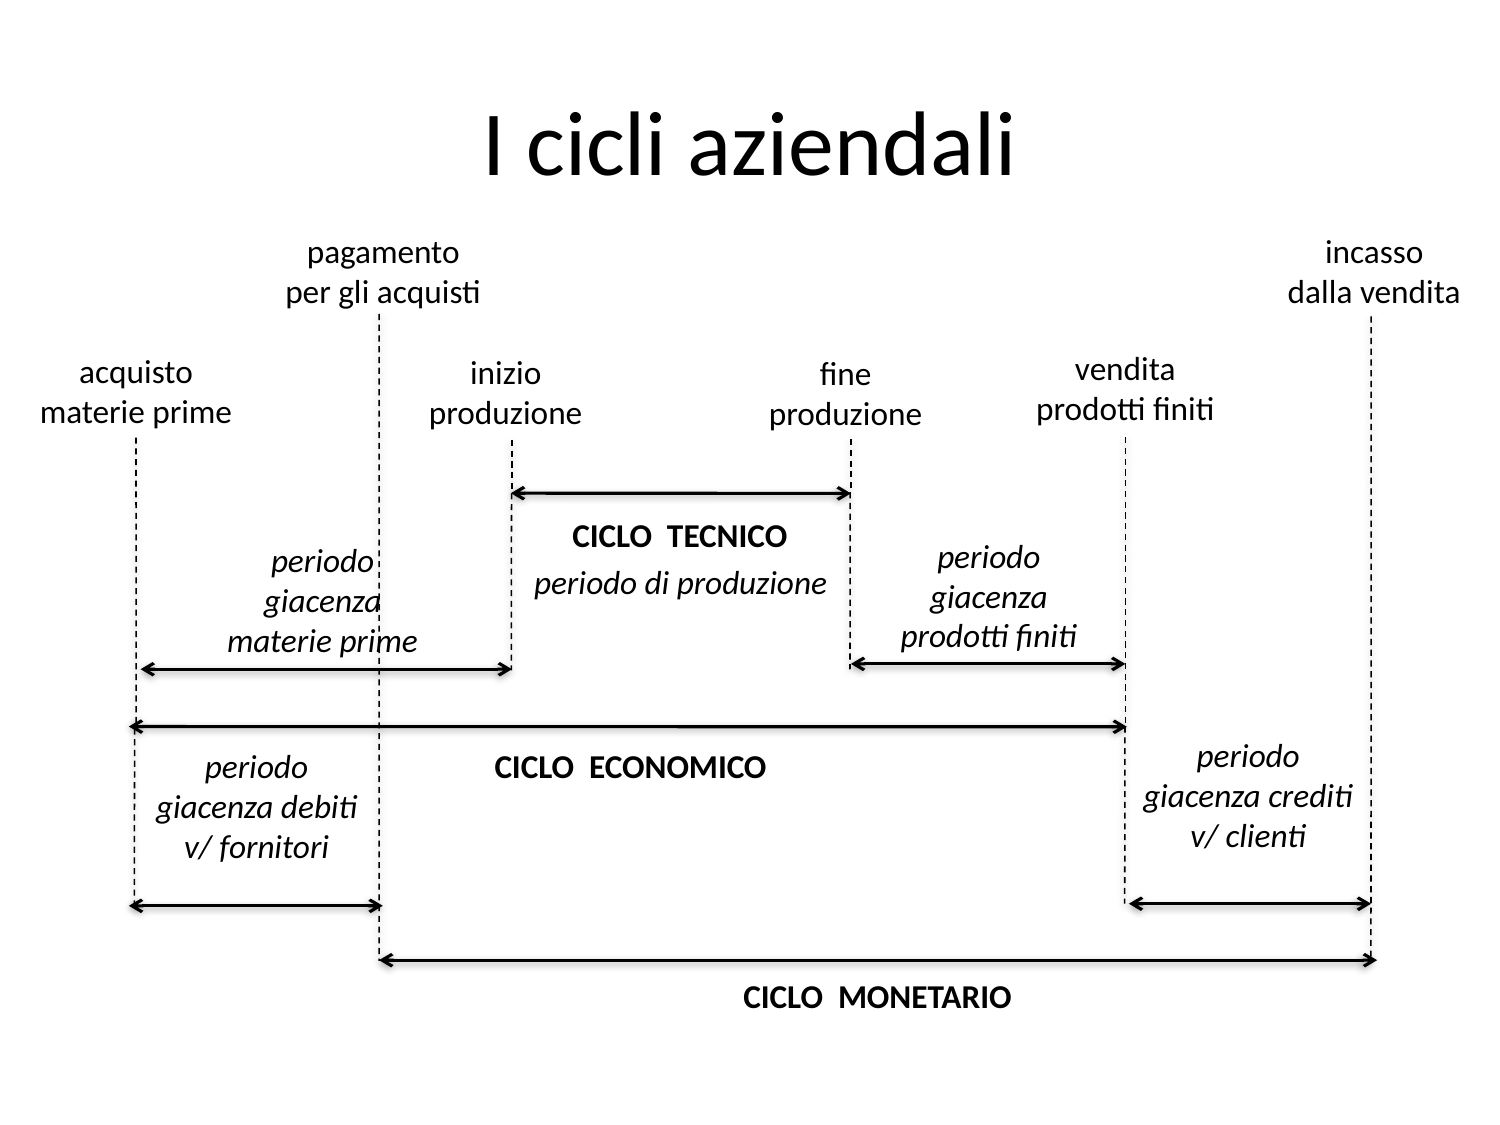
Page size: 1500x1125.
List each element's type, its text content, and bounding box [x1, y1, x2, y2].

title I cicli aziendali [75, 45, 1425, 233]
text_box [23, 339, 123, 795]
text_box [128, 222, 1477, 1025]
